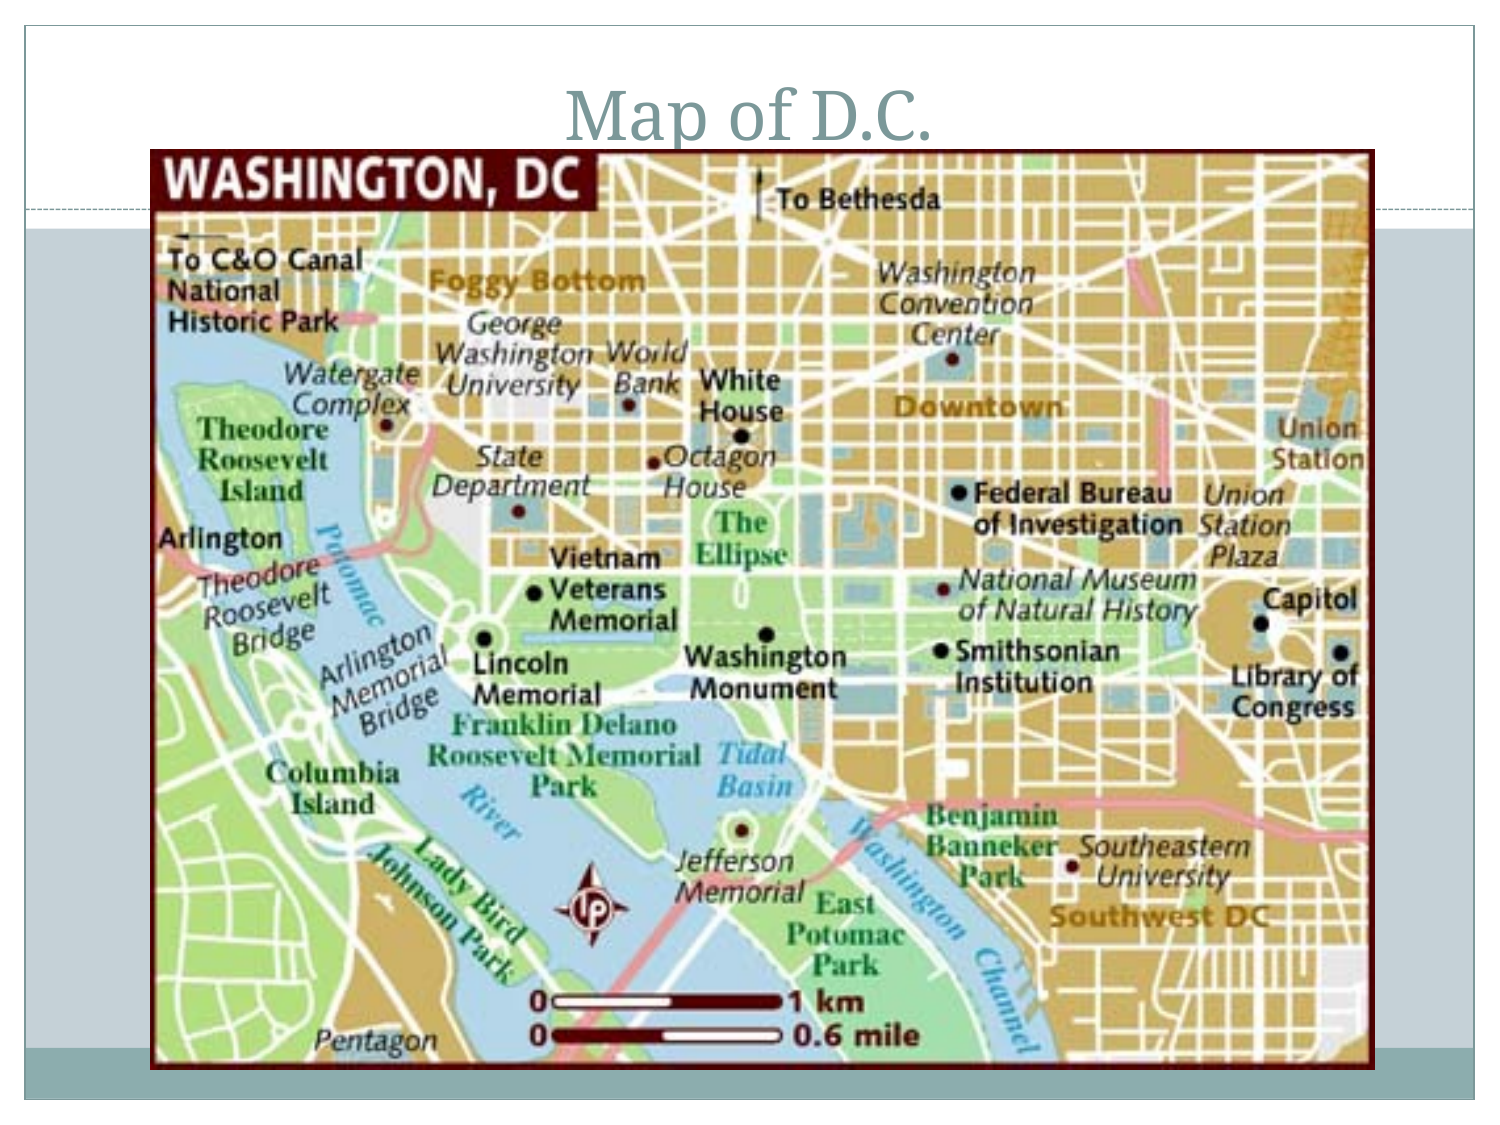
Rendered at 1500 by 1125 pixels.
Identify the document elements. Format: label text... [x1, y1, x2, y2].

picture [149, 149, 1376, 1071]
title Map of D.C. [49, 37, 1450, 163]
